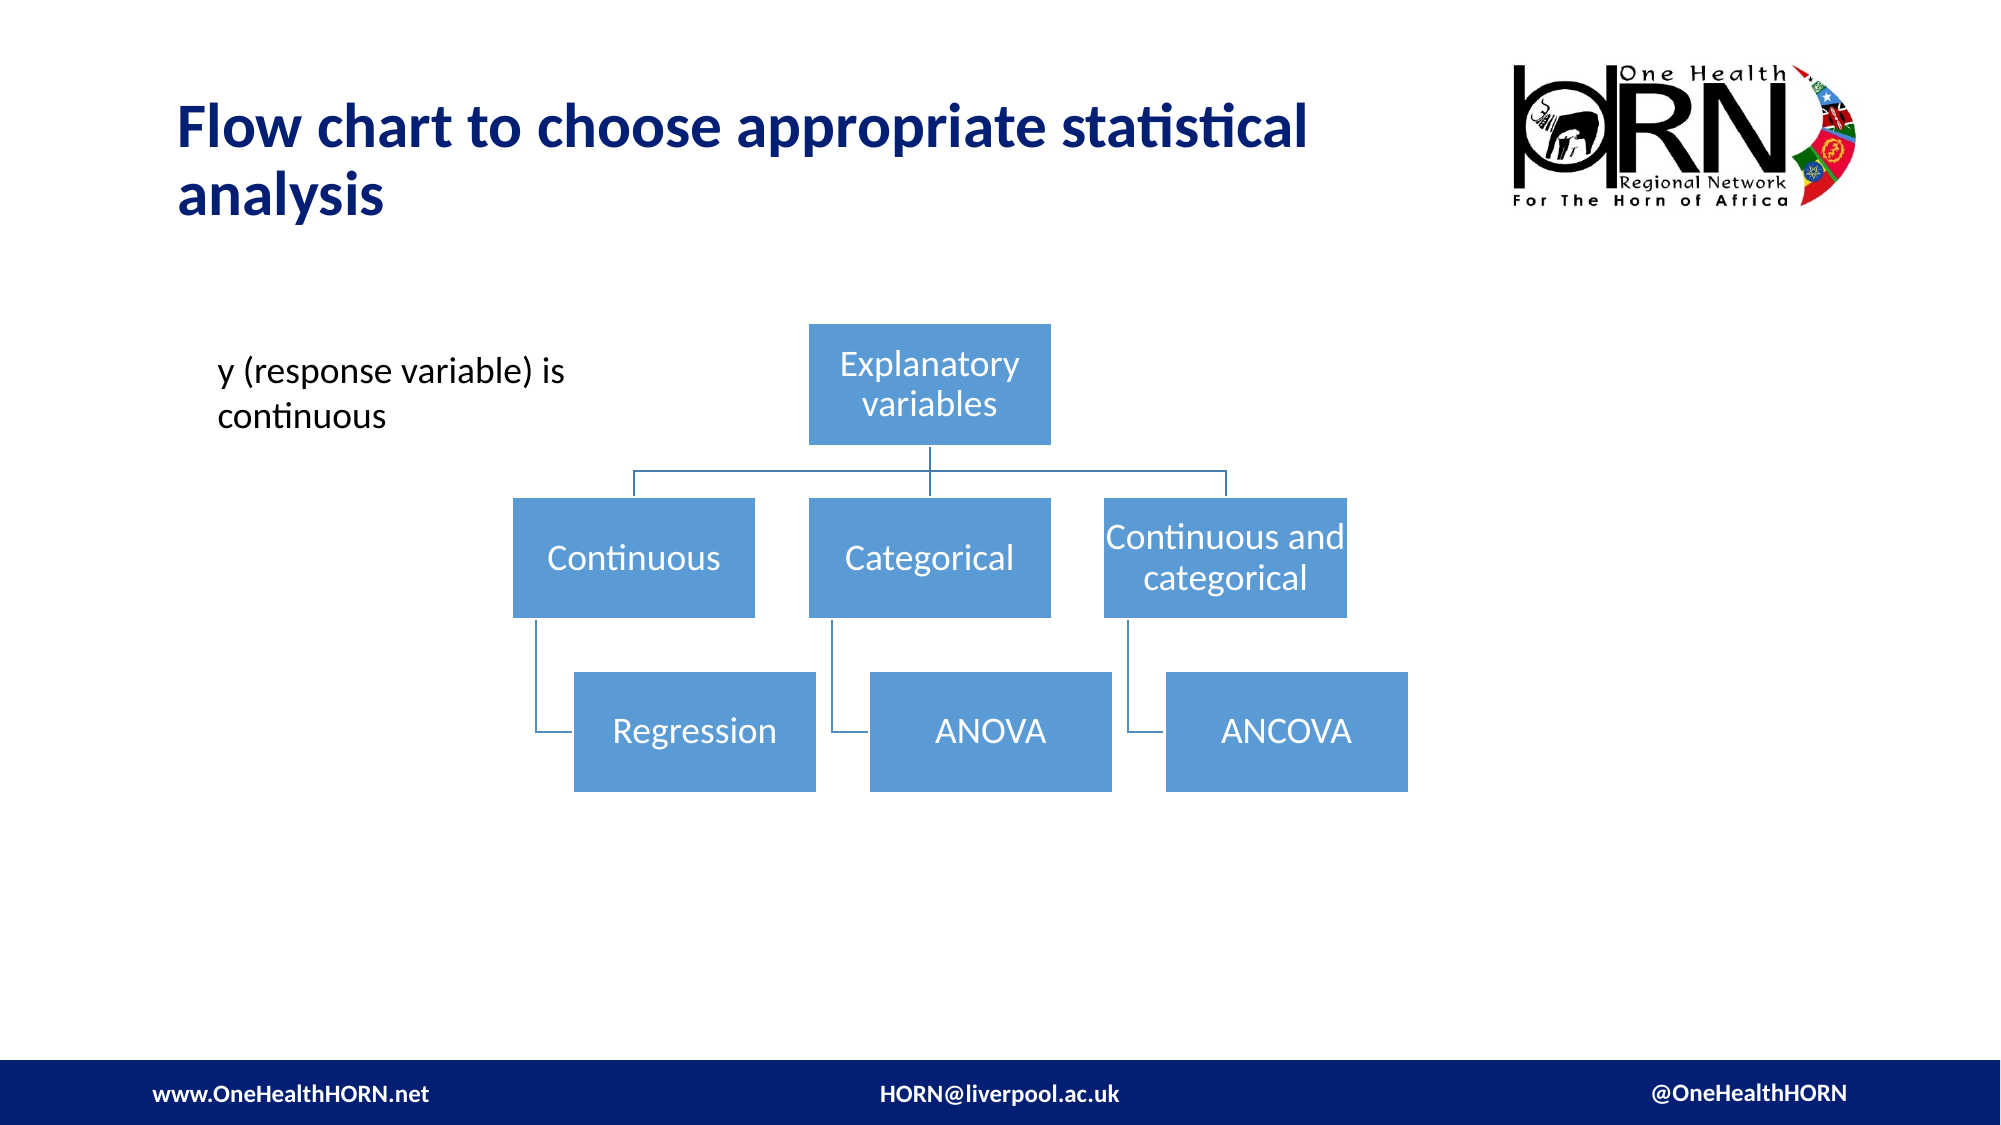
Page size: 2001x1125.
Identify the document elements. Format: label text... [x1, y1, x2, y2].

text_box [511, 161, 1410, 956]
picture [1507, 59, 1863, 213]
text_box y (response variable) is continuous [202, 338, 511, 444]
text_box Flow chart to choose appropriate statistical analysis [162, 84, 1496, 238]
